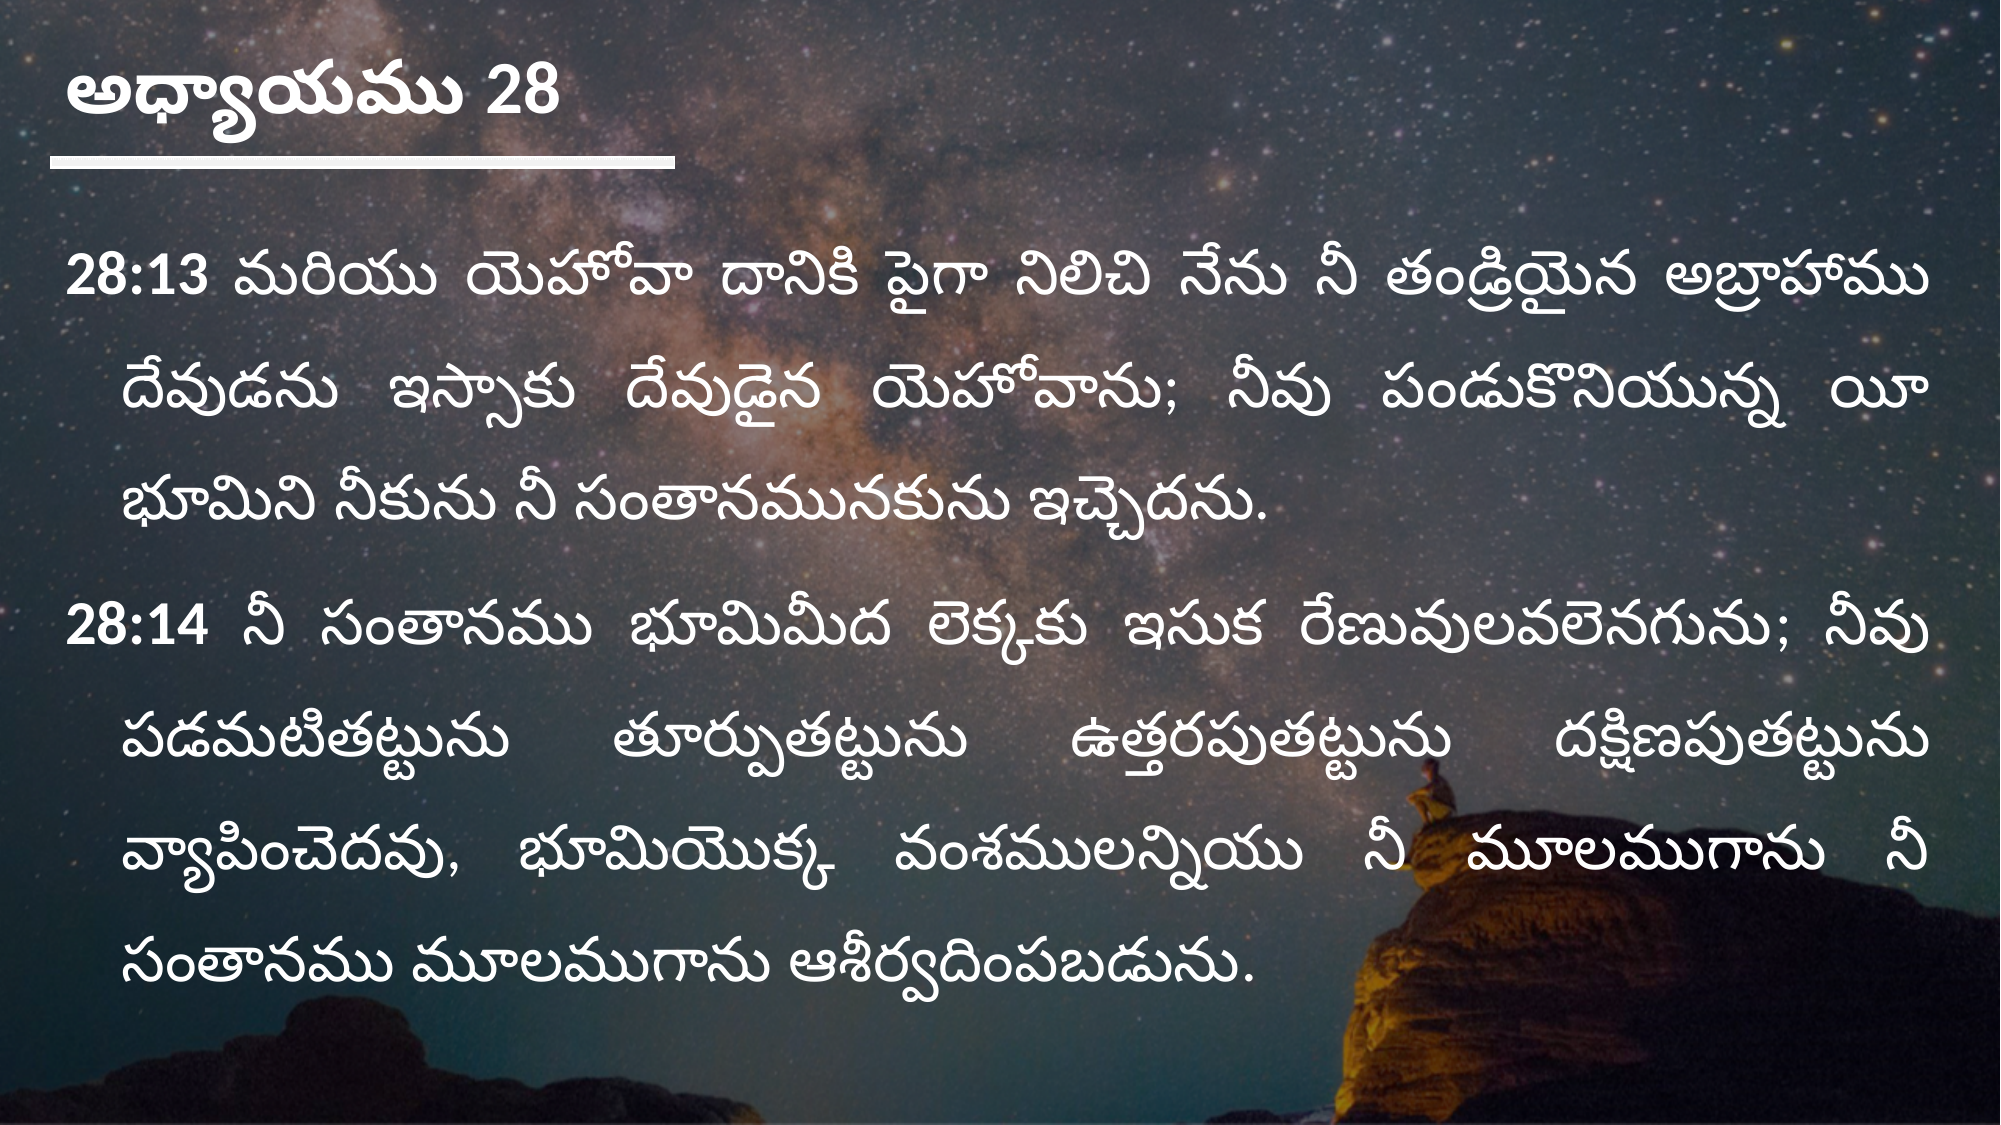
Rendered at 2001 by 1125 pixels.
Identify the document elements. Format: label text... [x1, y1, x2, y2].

picture [0, 0, 2000, 1125]
list 28:13 మరియు యెహోవా దానికి పైగా నిలిచి నేను నీ తండ్రియైన అబ్రాహాము దేవుడను ఇస్సాకు దేవుడైన యెహోవాను; నీవు పండుకొనియున్న యీ భూమిని నీకును నీ సంతానమునకును ఇచ్చెదను. 28:14 నీ సంతానము భూమిమీద లెక్కకు ఇసుక రేణువులవలెనగును; నీవు పడమటితట్టును తూర్పుతట్టును ఉత్తరపుతట్టును దక్షిణపుతట్టును వ్యాపించెదవు, భూమియొక్క వంశములన్నియు నీ మూలముగాను నీ సంతానము మూలముగాను ఆశీర్వదింపబడును. [50, 187, 1946, 1063]
title అధ్యాయము 28 [50, 0, 1925, 167]
